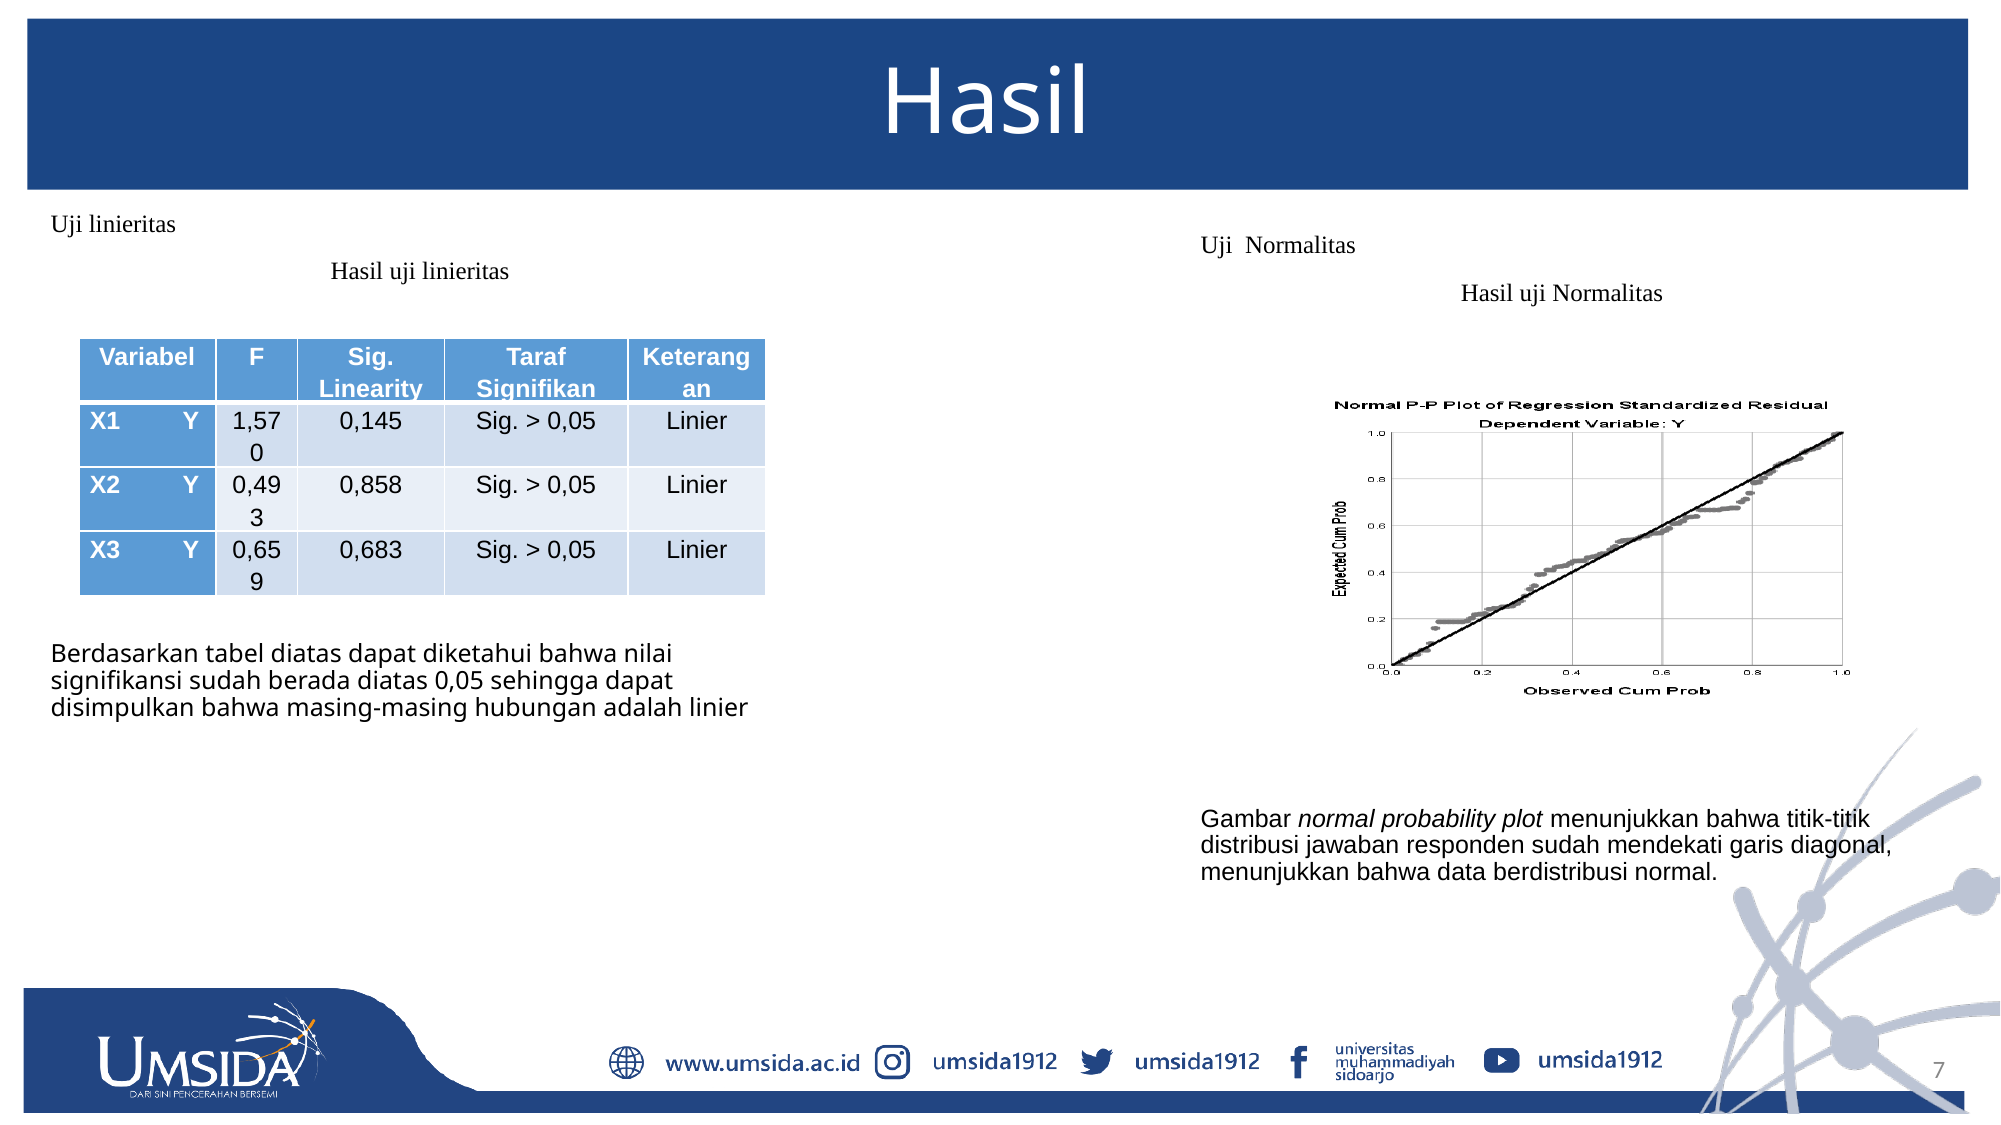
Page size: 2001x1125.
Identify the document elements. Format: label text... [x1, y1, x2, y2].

table_cell 0,493 [217, 468, 297, 530]
picture [23, 51, 2001, 1114]
list Uji linieritas Hasil uji linieritas Berdasarkan tabel diatas dapat diketahui bahwa nilai signifikansi sudah berada diatas 0,05 sehingga dapat disimpulkan bahwa masing-masing hubungan adalah linier [27, 203, 811, 1039]
table_cell Sig. > 0,05 [445, 468, 627, 530]
table_header F [217, 339, 297, 400]
table_cell Sig. > 0,05 [445, 532, 627, 595]
table_cell 0,659 [217, 532, 297, 595]
table_cell X3 Y [80, 532, 215, 595]
table_cell Sig. > 0,05 [445, 405, 627, 466]
table_header Variabel [80, 339, 215, 400]
table_cell X2 Y [80, 468, 215, 530]
table_header Sig. Linearity [298, 339, 444, 400]
title Hasil [27, 18, 1969, 190]
table_header Taraf Signifikan [445, 339, 627, 400]
table_cell X1 Y [80, 405, 215, 466]
table_cell Linier [629, 532, 765, 595]
table_cell 0,683 [298, 532, 444, 595]
table_cell Linier [629, 468, 765, 530]
text_box Uji Normalitas Hasil uji Normalitas Gambar normal probability plot menunjukkan bahwa titik-titik distribusi jawaban responden sudah mendekati garis diagonal, menunjukkan bahwa data berdistribusi normal. [1177, 224, 1945, 1060]
table_header Keterangan [629, 339, 765, 400]
table_cell Linier [629, 405, 765, 466]
table_cell 0,858 [298, 468, 444, 530]
table_cell 1,570 [217, 405, 297, 466]
table_cell 0,145 [298, 405, 444, 466]
